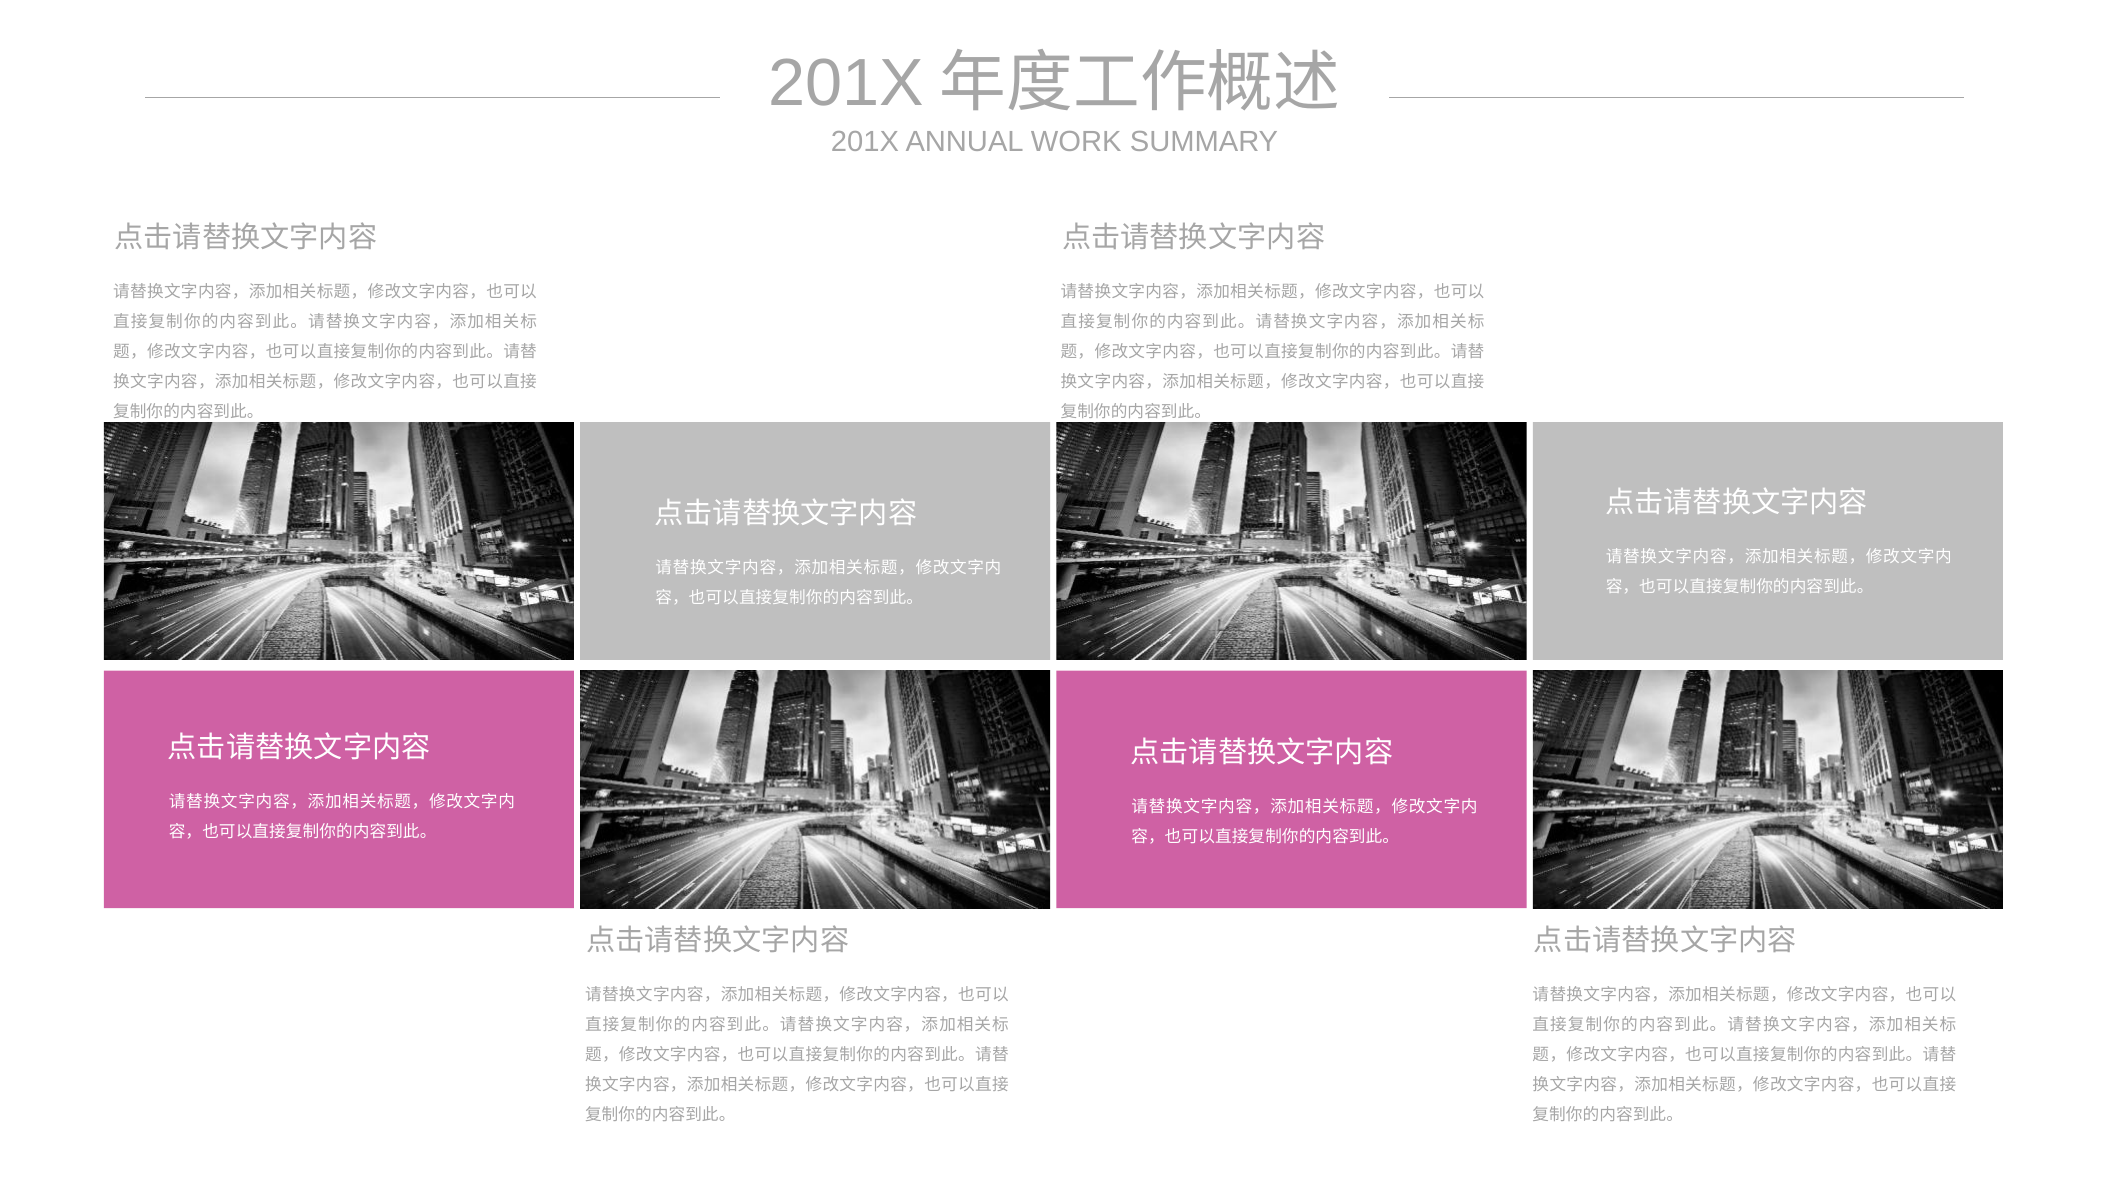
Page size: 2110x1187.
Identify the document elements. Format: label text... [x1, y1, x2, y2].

text_box 请替换文字内容，添加相关标题，修改文字内容，也可以直接复制你的内容到此。 [1131, 785, 1479, 846]
text_box 201X年度工作概述 [730, 38, 1379, 96]
text_box 请替换文字内容，添加相关标题，修改文字内容，也可以直接复制你的内容到此。 [1605, 536, 1953, 597]
text_box [1532, 422, 2003, 660]
text_box [1056, 670, 1527, 909]
text_box 请替换文字内容，添加相关标题，修改文字内容，也可以直接复制你的内容到此。 [655, 546, 1002, 607]
text_box [580, 422, 1051, 660]
text_box [103, 422, 574, 660]
text_box [580, 670, 1051, 909]
text_box 201X年度工作概述 [730, 98, 1379, 119]
text_box [1056, 422, 1527, 660]
text_box 点击请替换文字内容 [654, 494, 923, 530]
text_box 点击请替换文字内容 [1604, 483, 1873, 519]
text_box 请替换文字内容，添加相关标题，修改文字内容，也可以直接复制你的内容到此。请替换文字内容，添加相关标题，修改文字内容，也可以直接复制你的内容到此。请替换文字内容，添加相关标题，修改文字内容，也可以直接复制你的内容到此。 [113, 270, 538, 421]
text_box 请替换文字内容，添加相关标题，修改文字内容，也可以直接复制你的内容到此。请替换文字内容，添加相关标题，修改文字内容，也可以直接复制你的内容到此。请替换文字内容，添加相关标题，修改文字内容，也可以直接复制你的内容到此。 [1532, 974, 1958, 1124]
text_box 请替换文字内容，添加相关标题，修改文字内容，也可以直接复制你的内容到此。请替换文字内容，添加相关标题，修改文字内容，也可以直接复制你的内容到此。请替换文字内容，添加相关标题，修改文字内容，也可以直接复制你的内容到此。 [585, 974, 1010, 1124]
text_box 点击请替换文字内容 [1130, 732, 1399, 769]
text_box 点击请替换文字内容 [1533, 921, 1842, 957]
text_box [103, 670, 574, 909]
text_box [1532, 670, 2003, 909]
text_box 点击请替换文字内容 [114, 218, 423, 254]
text_box 点击请替换文字内容 [167, 728, 436, 764]
text_box 点击请替换文字内容 [1062, 218, 1370, 254]
text_box 请替换文字内容，添加相关标题，修改文字内容，也可以直接复制你的内容到此。请替换文字内容，添加相关标题，修改文字内容，也可以直接复制你的内容到此。请替换文字内容，添加相关标题，修改文字内容，也可以直接复制你的内容到此。 [1060, 270, 1486, 421]
text_box 201X ANNUAL WORK SUMMARY [824, 122, 1285, 158]
text_box 点击请替换文字内容 [586, 921, 894, 957]
text_box 请替换文字内容，添加相关标题，修改文字内容，也可以直接复制你的内容到此。 [168, 781, 516, 841]
